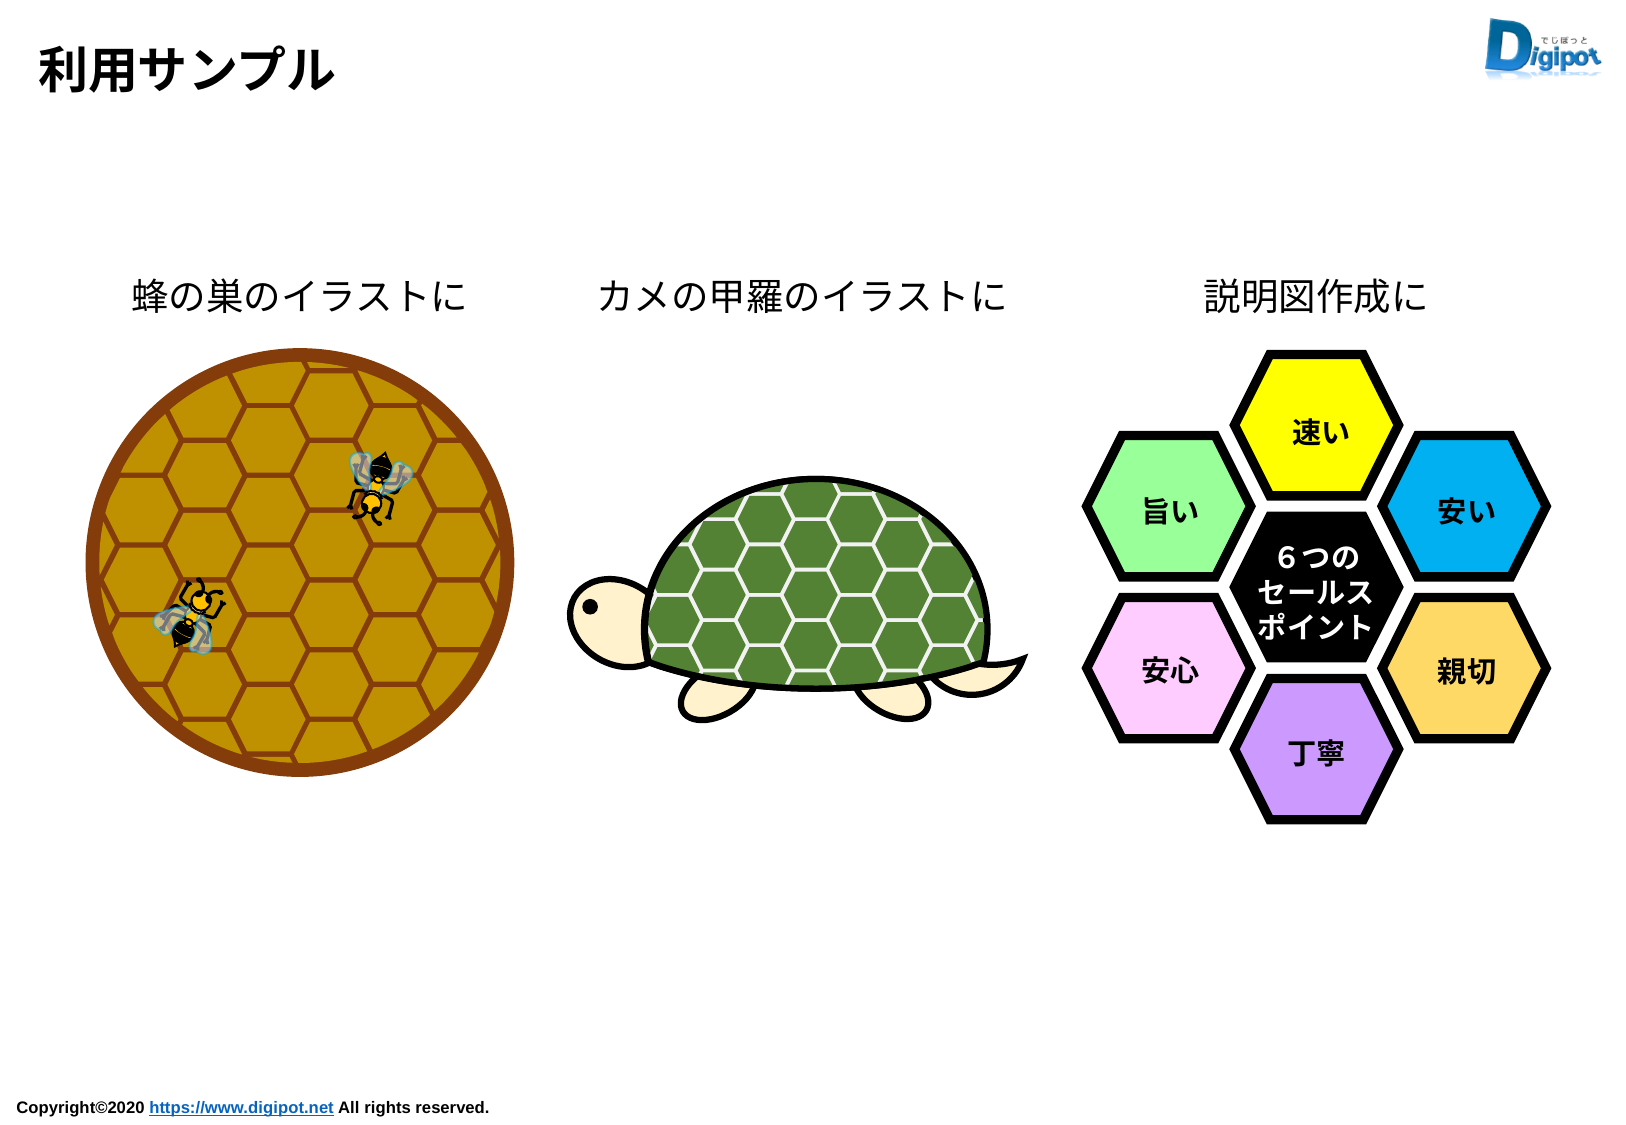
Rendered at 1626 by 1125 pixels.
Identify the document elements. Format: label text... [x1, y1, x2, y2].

text_box 説明図作成に [1189, 266, 1444, 326]
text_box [85, 348, 515, 777]
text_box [1086, 354, 1547, 820]
text_box 蜂の巣のイラストに [116, 266, 484, 326]
text_box 利用サンプル [23, 30, 352, 106]
picture [1485, 18, 1602, 82]
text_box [567, 478, 1017, 715]
text_box カメの甲羅のイラストに [581, 266, 1023, 326]
